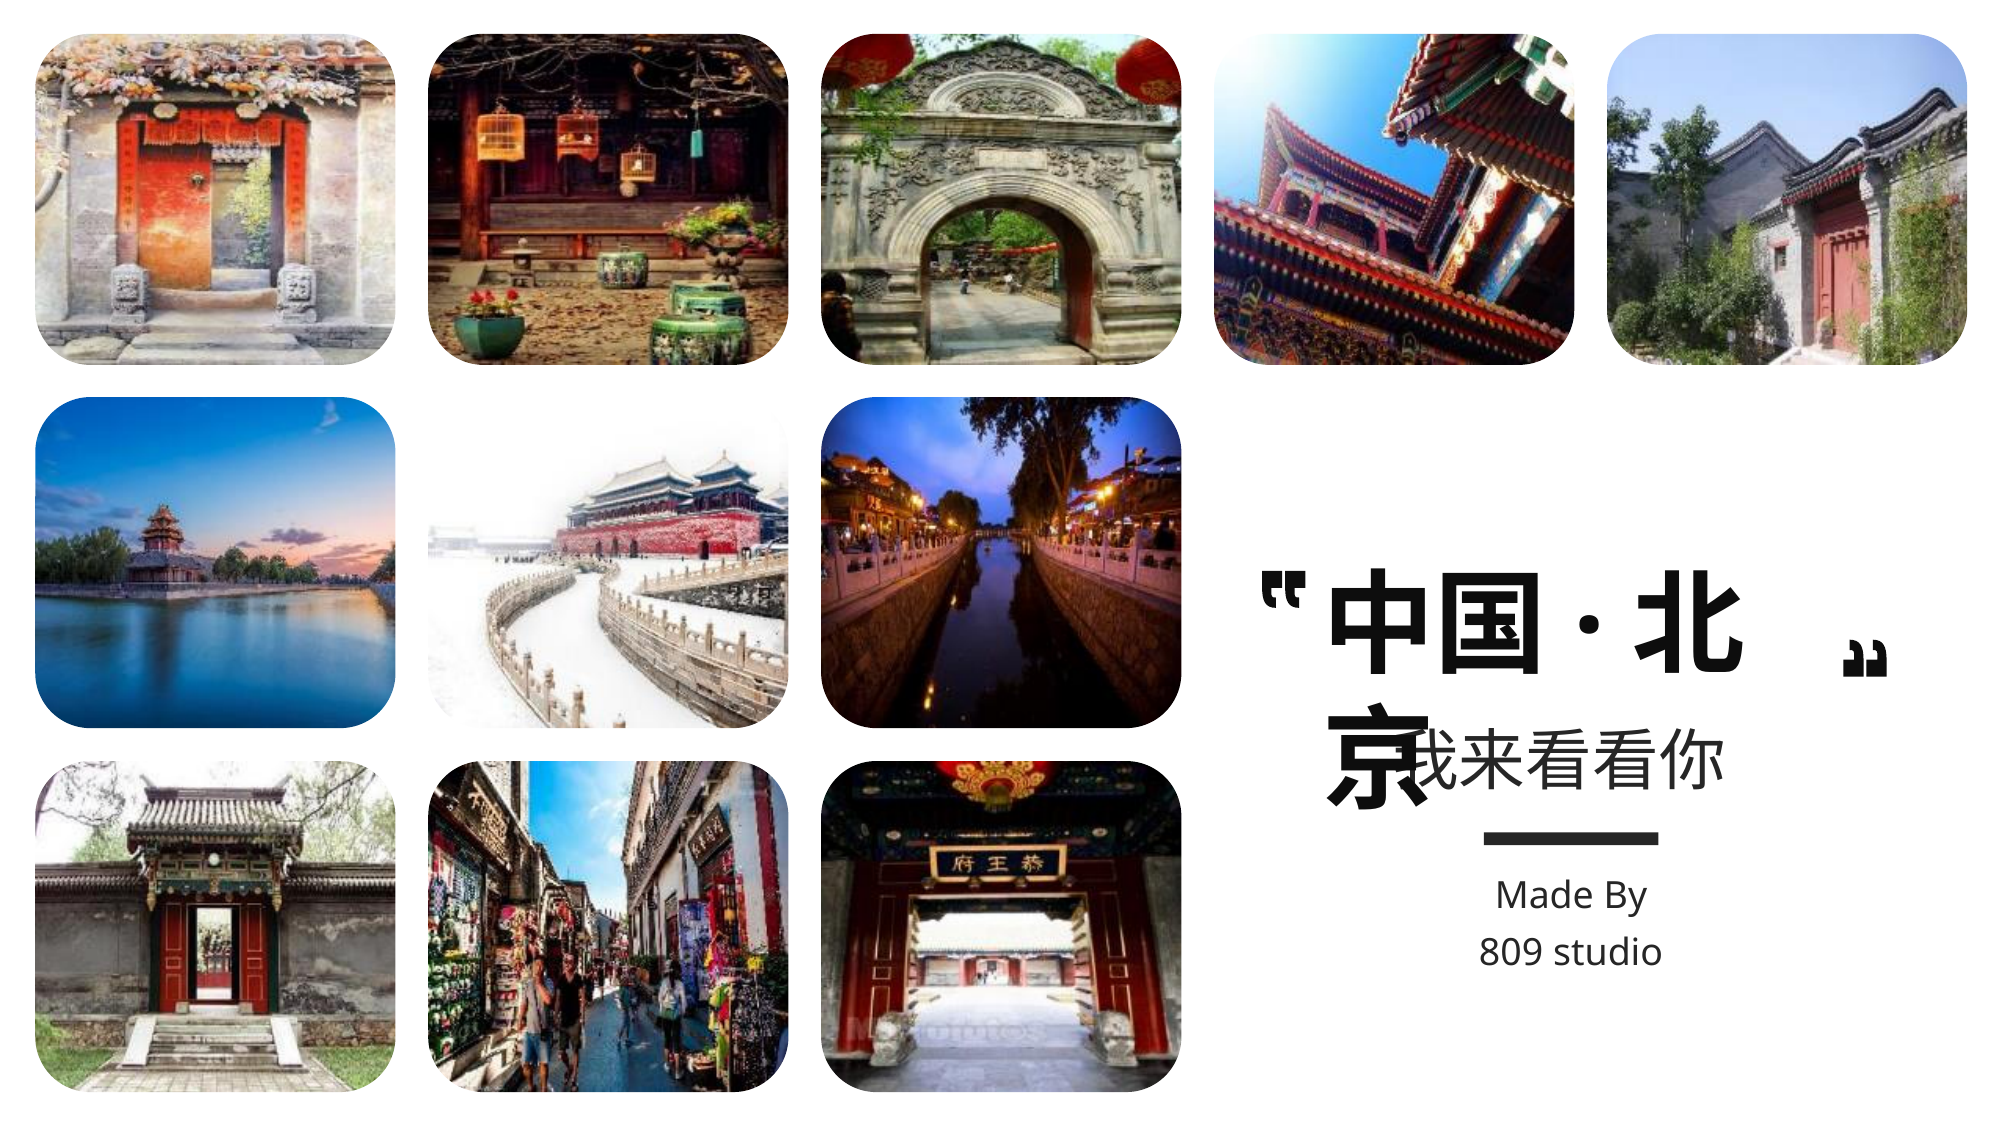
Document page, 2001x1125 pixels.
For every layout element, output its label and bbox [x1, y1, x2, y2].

text_box [820, 760, 1183, 1094]
text_box [1262, 552, 1887, 969]
text_box [820, 396, 1183, 730]
text_box [1605, 32, 1969, 366]
text_box [34, 396, 397, 730]
text_box [34, 760, 397, 1094]
text_box [34, 32, 397, 366]
text_box [427, 32, 790, 366]
text_box [820, 32, 1183, 366]
text_box [427, 760, 790, 1094]
text_box [1213, 32, 1576, 366]
text_box [427, 396, 790, 730]
